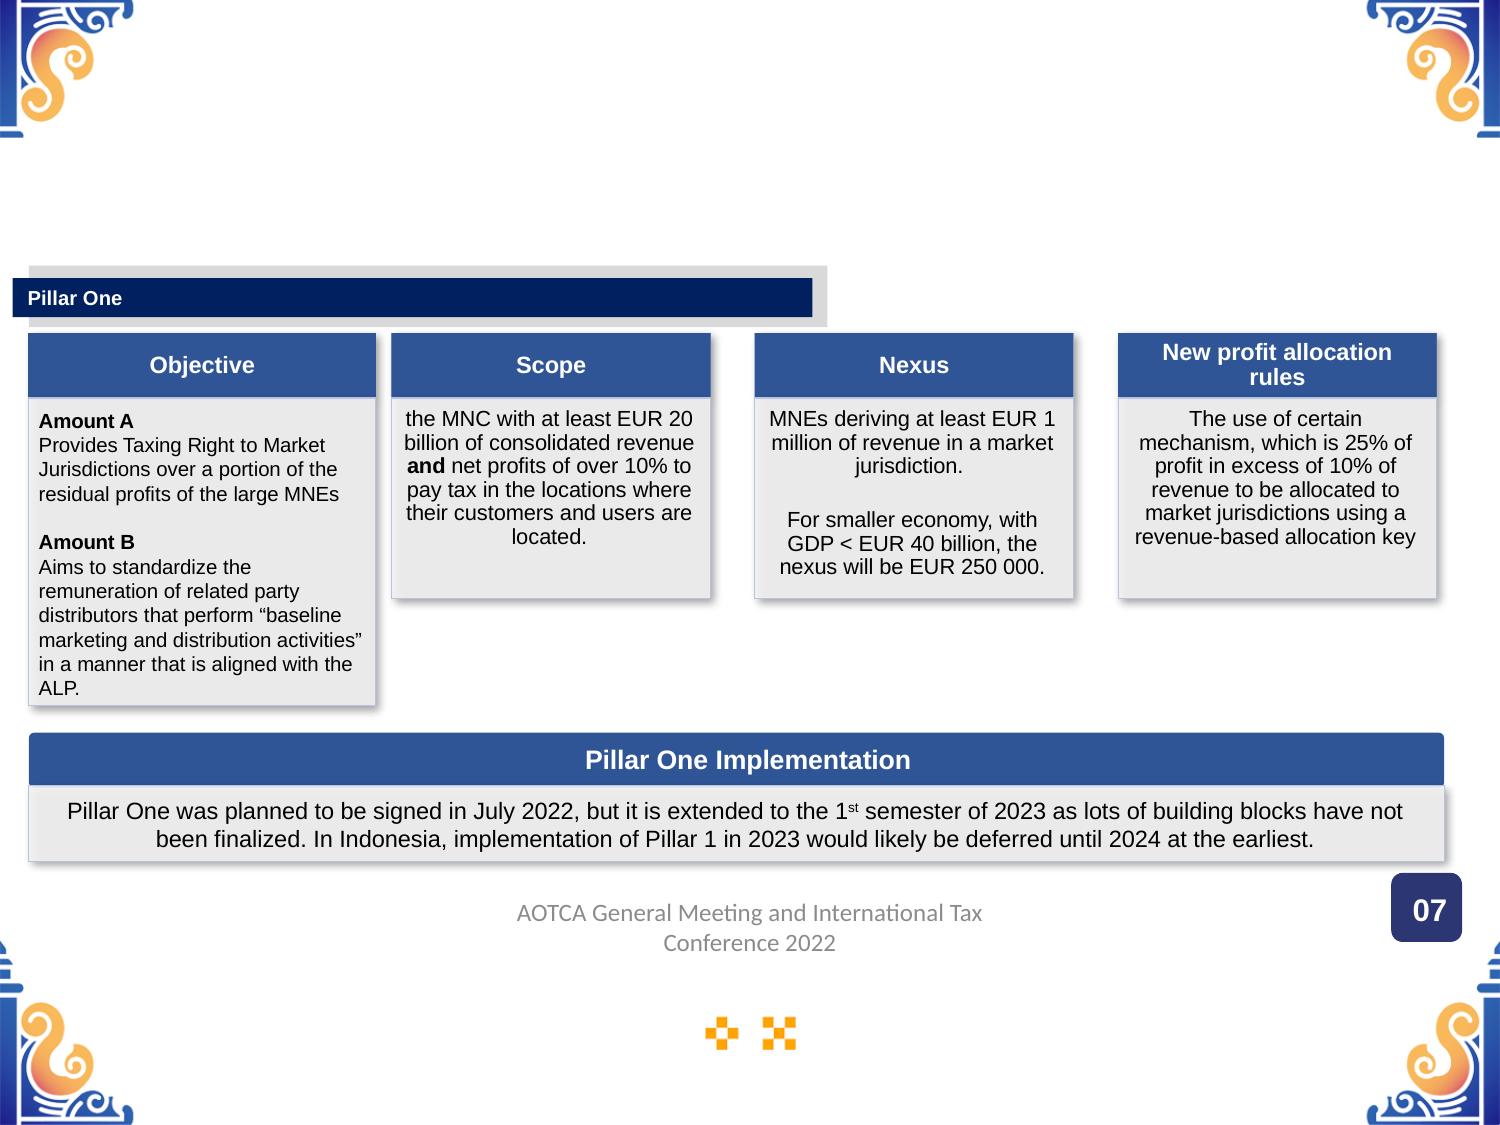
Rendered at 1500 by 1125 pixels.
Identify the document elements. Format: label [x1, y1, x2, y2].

text_box [391, 333, 711, 397]
text_box [28, 333, 376, 397]
text_box [1118, 397, 1437, 599]
text_box [754, 397, 1074, 599]
text_box [391, 397, 711, 599]
text_box [1118, 333, 1437, 397]
text_box [28, 785, 1445, 862]
picture [0, 0, 1500, 1125]
text_box [28, 732, 1456, 788]
text_box [754, 333, 1074, 397]
text_box [28, 397, 376, 708]
